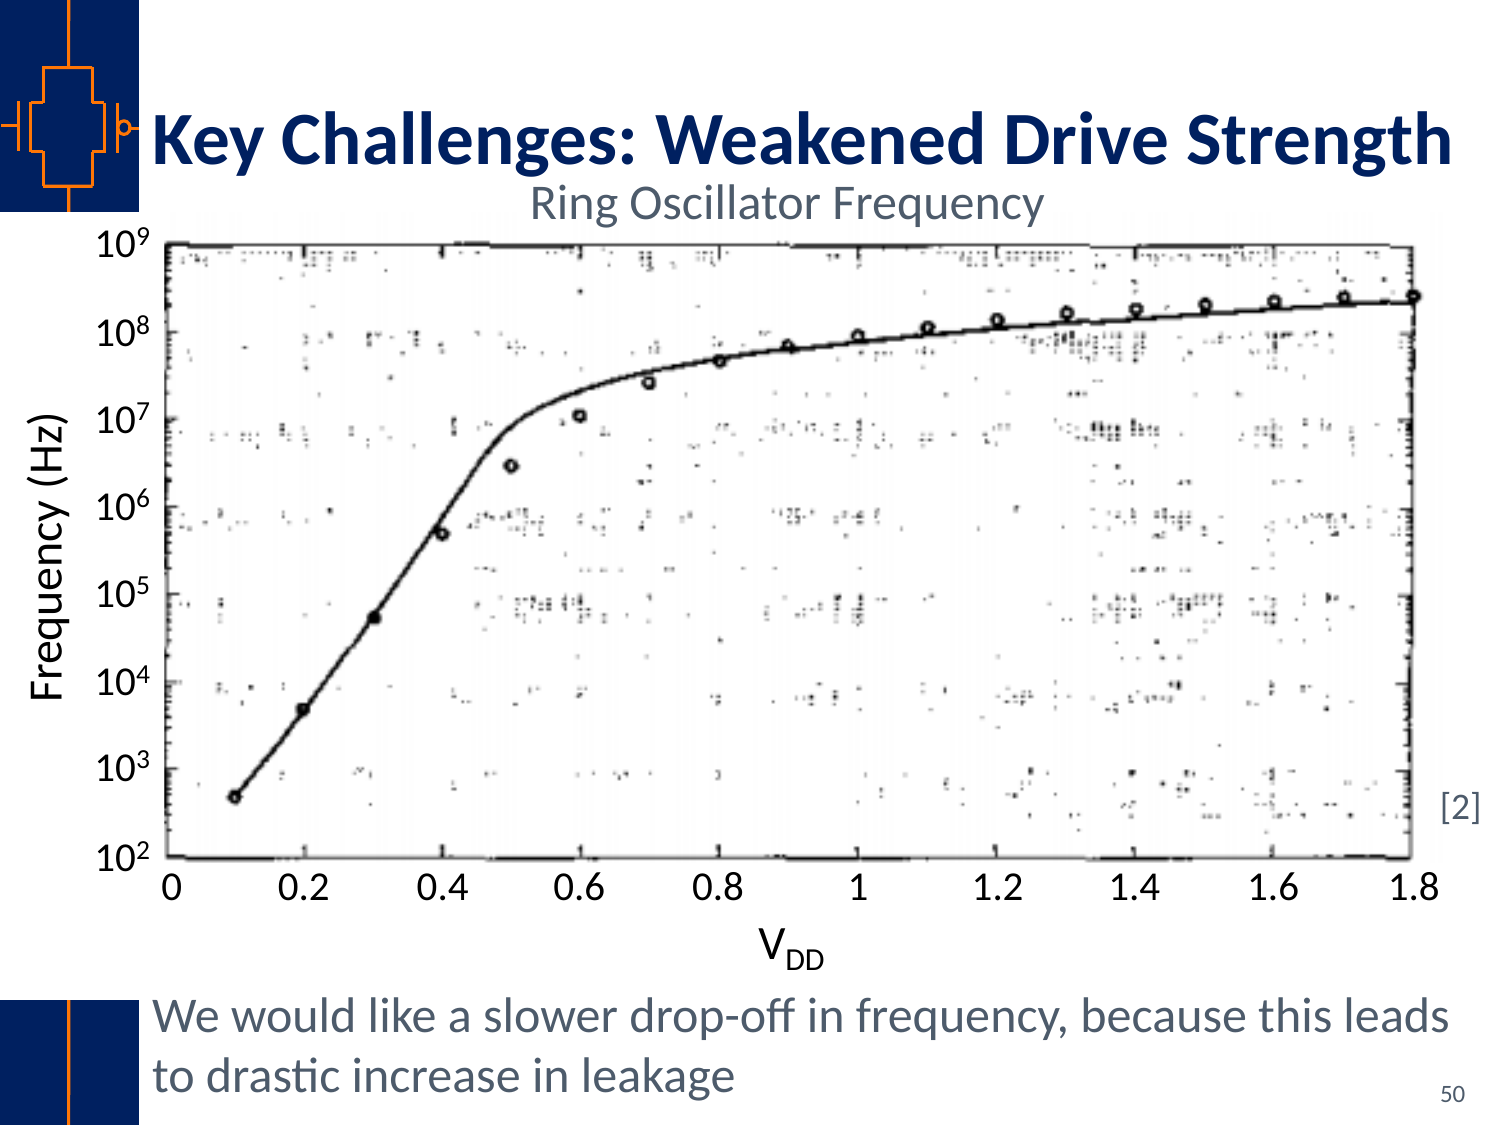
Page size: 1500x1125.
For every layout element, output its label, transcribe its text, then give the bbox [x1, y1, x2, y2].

slide_number 50 [1425, 1062, 1488, 1123]
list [0, 212, 1500, 1001]
text_box Ring Oscillator Frequency [514, 162, 1060, 209]
text_box We would like a slower drop-off in frequency, because this leads to drastic increase in leakage [137, 1007, 1500, 1110]
title Key Challenges: Weakened Drive Strength [137, 0, 1500, 188]
